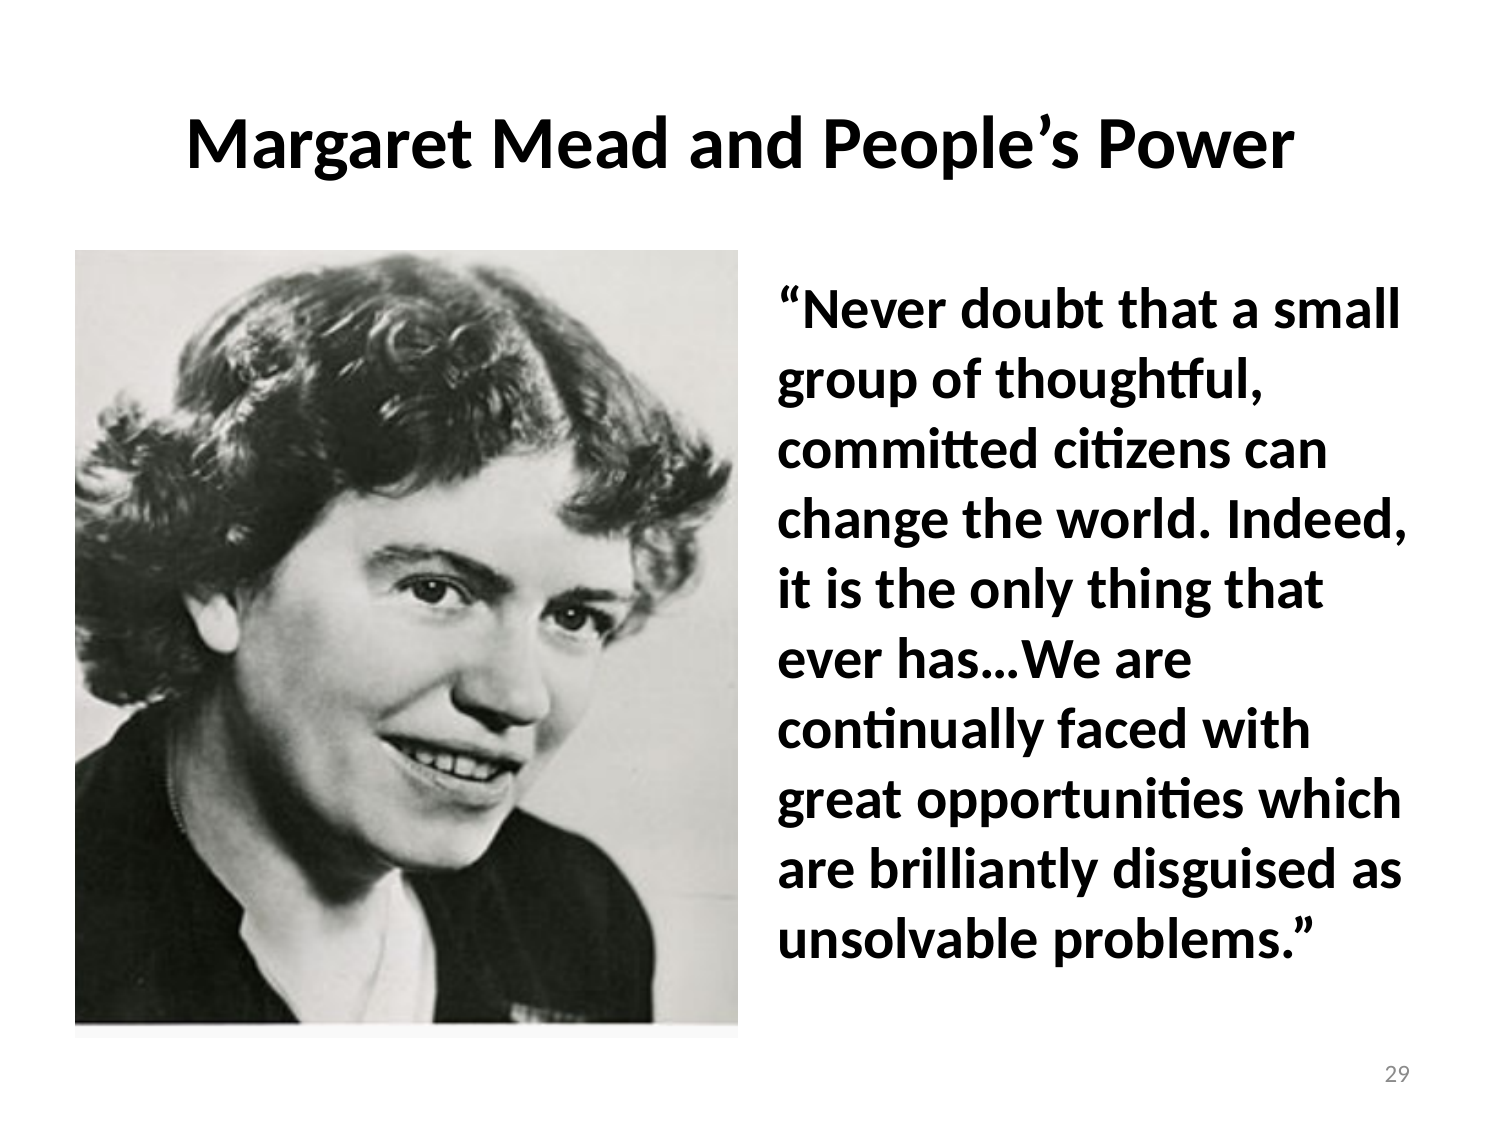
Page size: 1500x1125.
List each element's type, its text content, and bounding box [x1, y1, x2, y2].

list “Never doubt that a small group of thoughtful, committed citizens can change the world. Indeed, it is the only thing that ever has…We are continually faced with great opportunities which are brilliantly disguised as unsolvable problems.” [762, 262, 1425, 1005]
title Margaret Mead and People’s Power [75, 45, 1425, 233]
slide_number 29 [1074, 1042, 1425, 1103]
picture [74, 250, 738, 1038]
